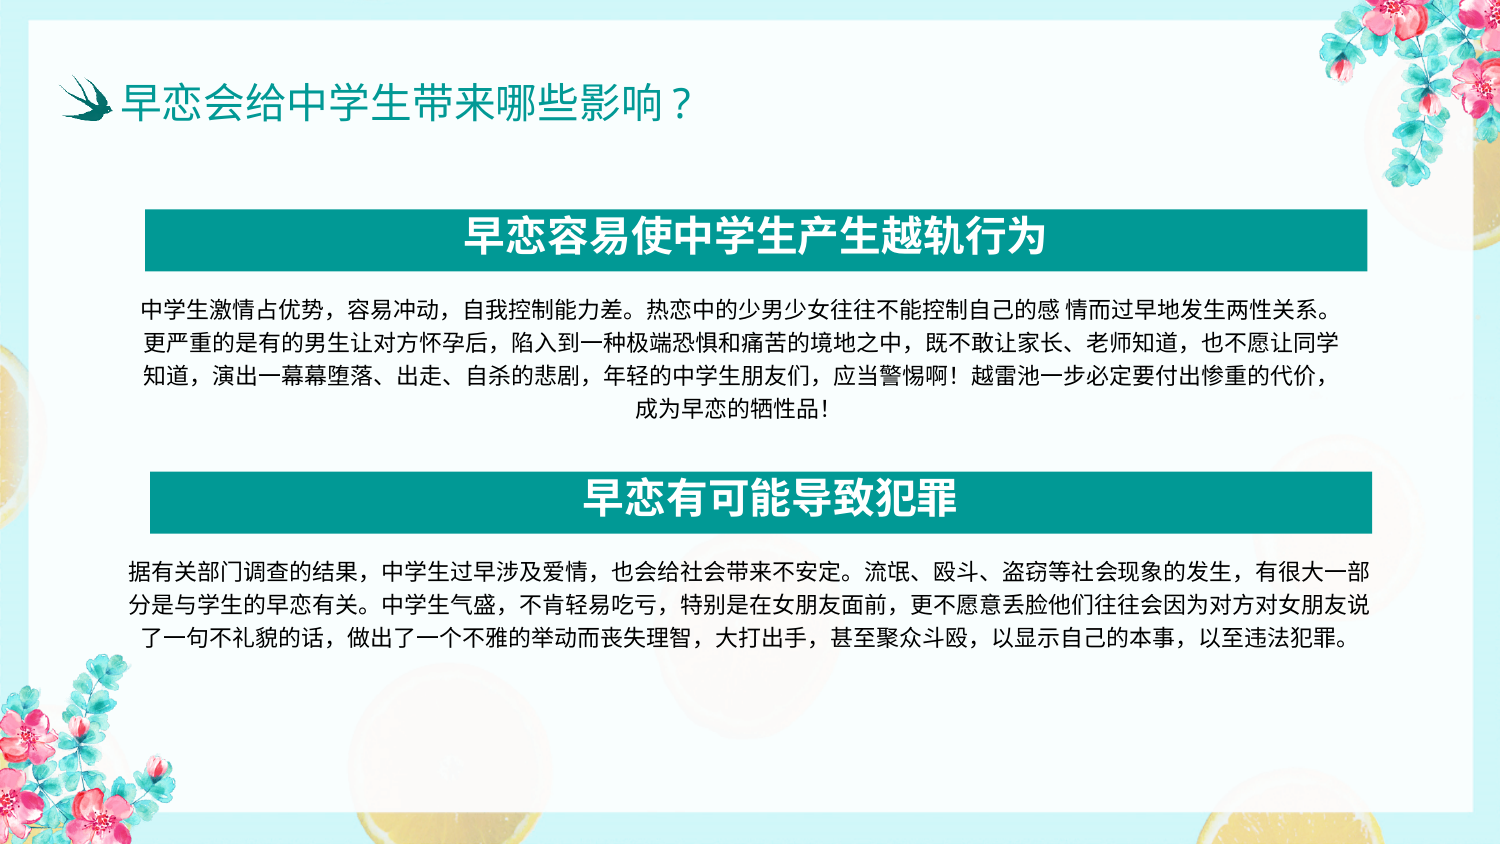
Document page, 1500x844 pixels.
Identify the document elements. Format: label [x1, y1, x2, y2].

text_box [132, 209, 1368, 471]
text_box [124, 471, 1376, 734]
picture [0, 0, 1500, 844]
